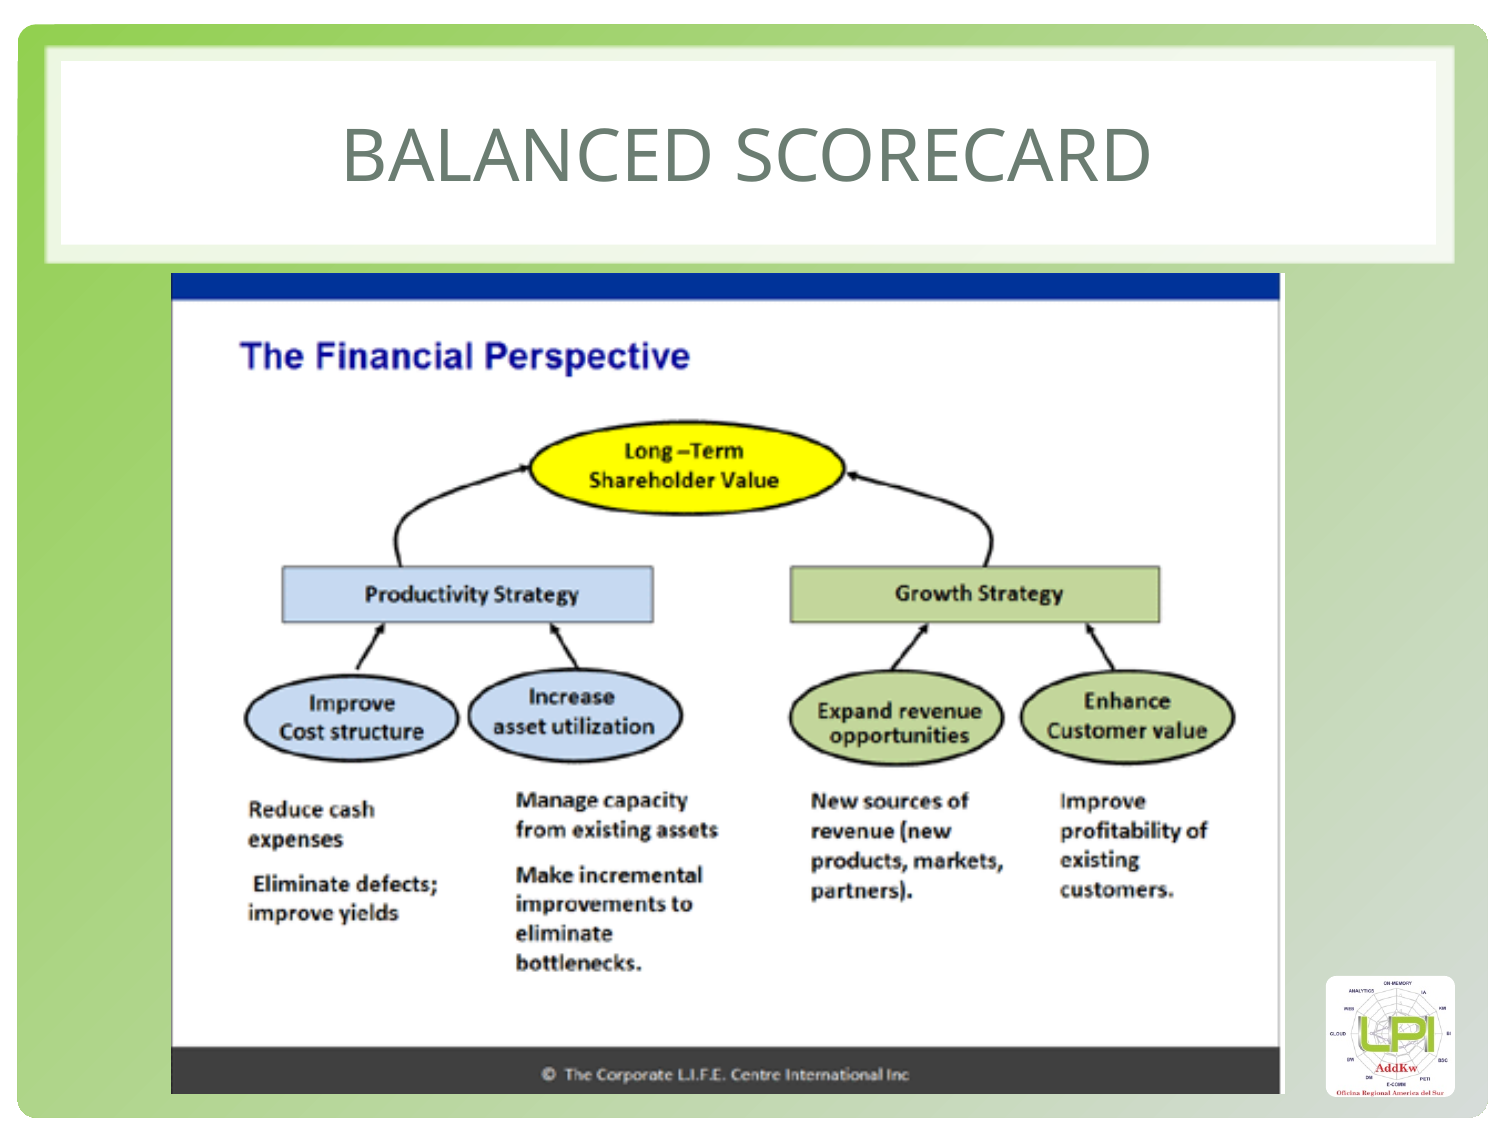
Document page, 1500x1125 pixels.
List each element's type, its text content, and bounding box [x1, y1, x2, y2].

picture [170, 273, 1285, 1095]
picture [1325, 975, 1455, 1097]
title Balanced Scorecard [69, 66, 1425, 238]
